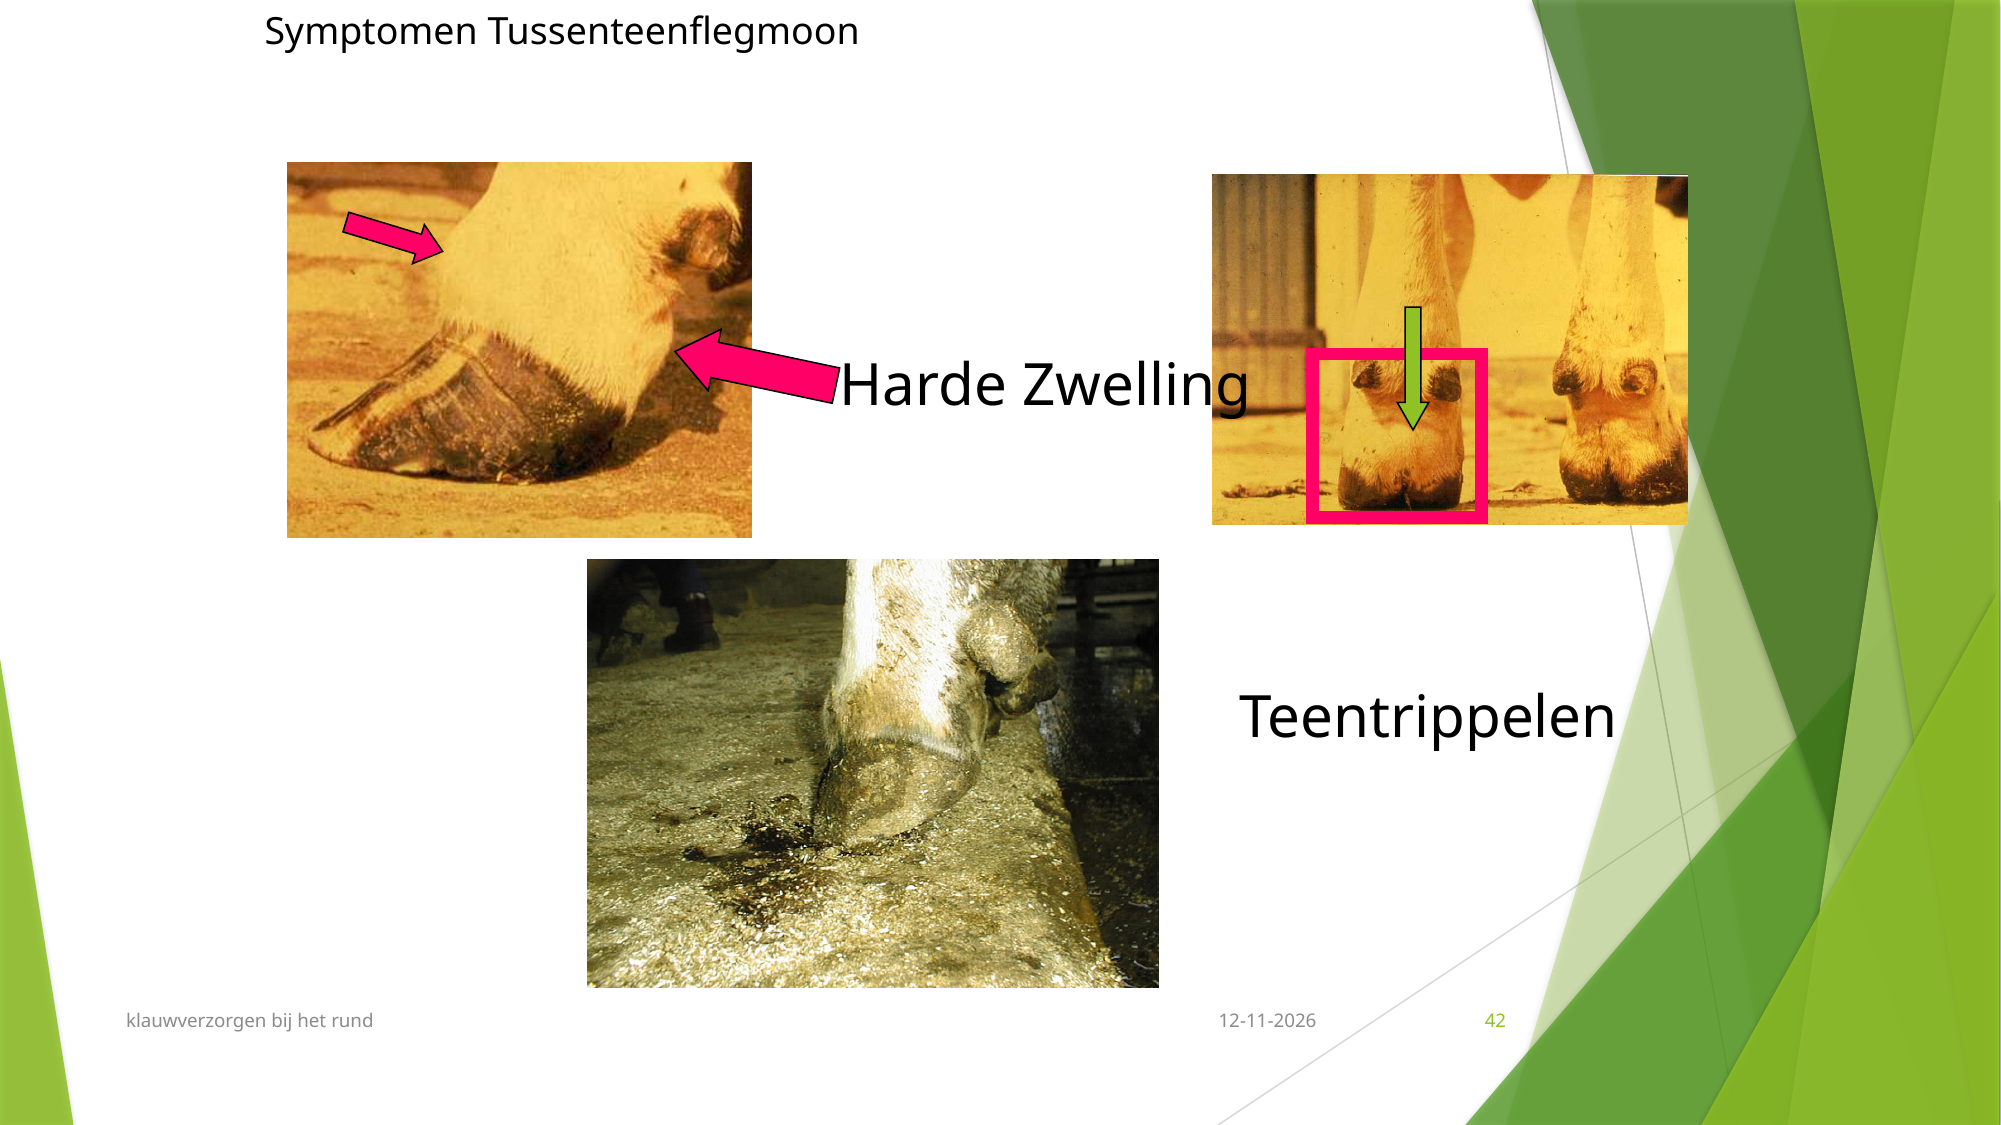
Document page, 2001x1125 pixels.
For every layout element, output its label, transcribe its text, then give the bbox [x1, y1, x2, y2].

slide_number 42 [1409, 997, 1522, 1051]
text_box Symptomen Tussenteenflegmoon [249, 0, 1000, 60]
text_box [586, 558, 1638, 988]
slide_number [1181, 997, 1332, 1051]
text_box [286, 161, 1688, 538]
footer klauwverzorgen bij het rund [111, 991, 1145, 1051]
